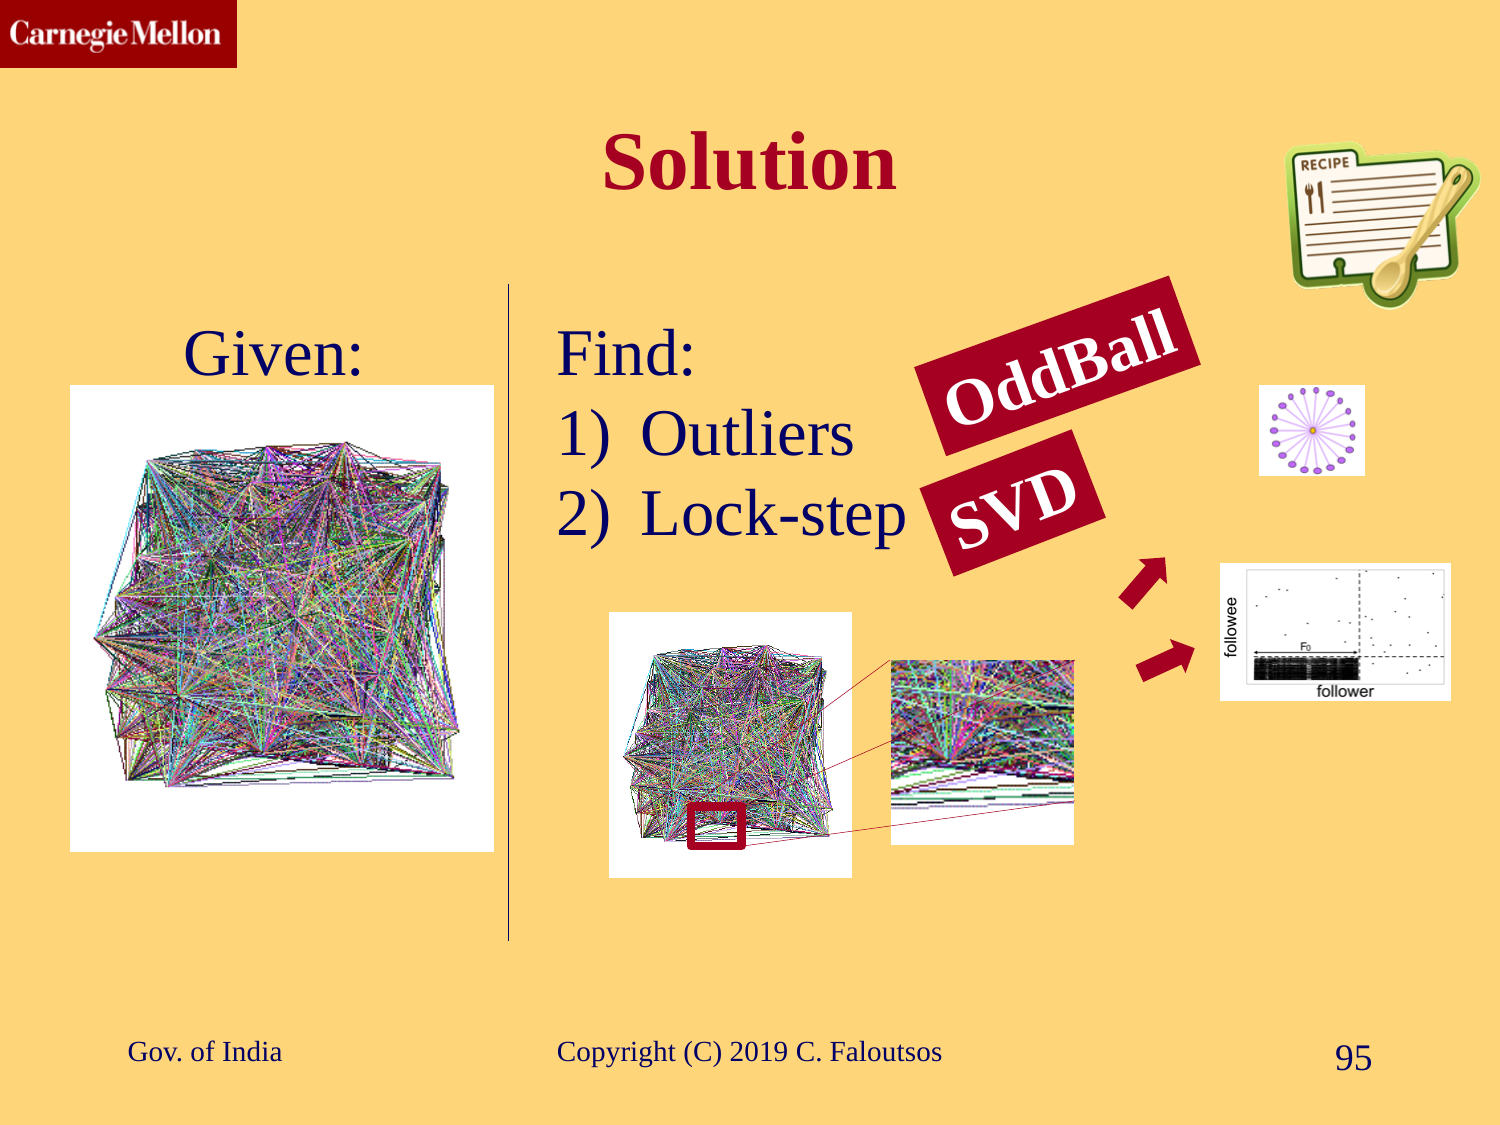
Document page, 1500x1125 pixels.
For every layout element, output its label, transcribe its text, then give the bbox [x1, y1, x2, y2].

text_box Given: [168, 301, 381, 384]
footer Copyright (C) 2019 C. Faloutsos [512, 1024, 988, 1101]
picture [1284, 141, 1481, 310]
picture [0, 0, 237, 68]
slide_number Gov. of India [112, 1024, 426, 1101]
picture [1220, 562, 1451, 702]
text_box SVD [919, 429, 1106, 577]
picture [70, 385, 495, 852]
slide_number 95 [1074, 1024, 1388, 1101]
picture [1259, 385, 1366, 476]
text_box Find: Outliers Lock-step [541, 301, 924, 557]
title Solution [112, 99, 1388, 213]
text_box [1118, 557, 1168, 610]
text_box [1135, 639, 1195, 683]
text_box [609, 612, 1076, 879]
text_box OddBall [914, 275, 1201, 457]
